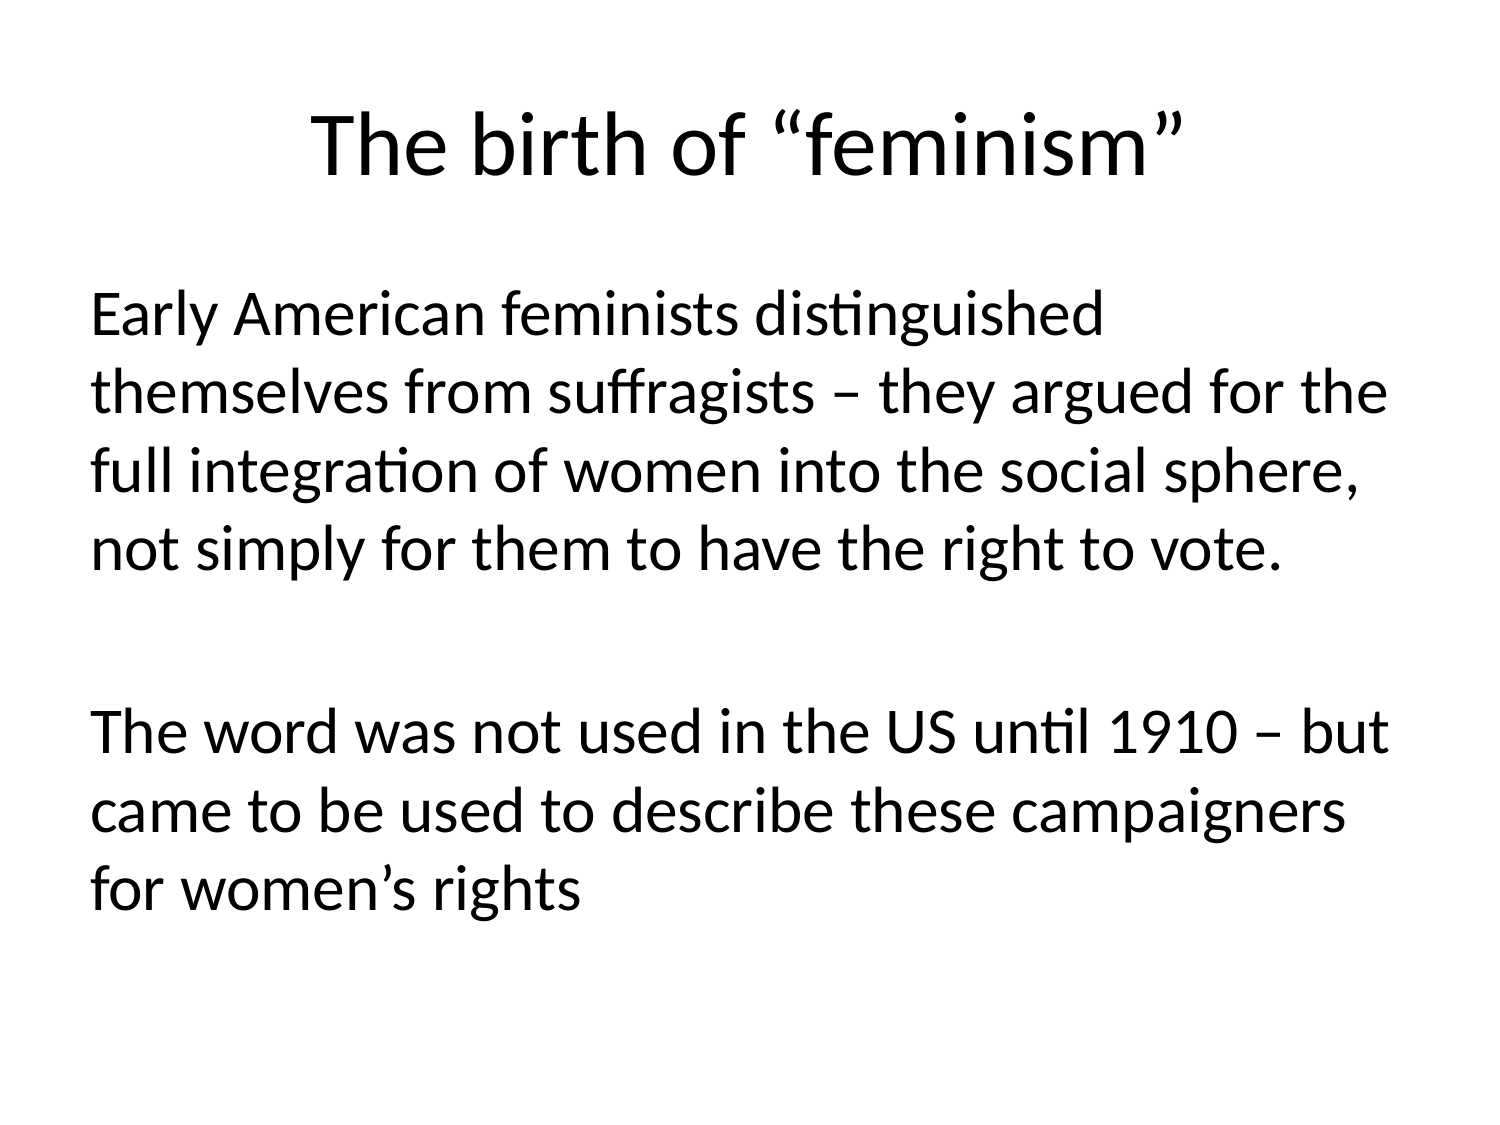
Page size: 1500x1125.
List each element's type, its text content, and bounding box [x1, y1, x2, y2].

title The birth of “feminism” [75, 45, 1425, 233]
list Early American feminists distinguished themselves from suffragists – they argued for the full integration of women into the social sphere, not simply for them to have the right to vote. The word was not used in the US until 1910 – but came to be used to describe these campaigners for women’s rights [75, 262, 1425, 1005]
